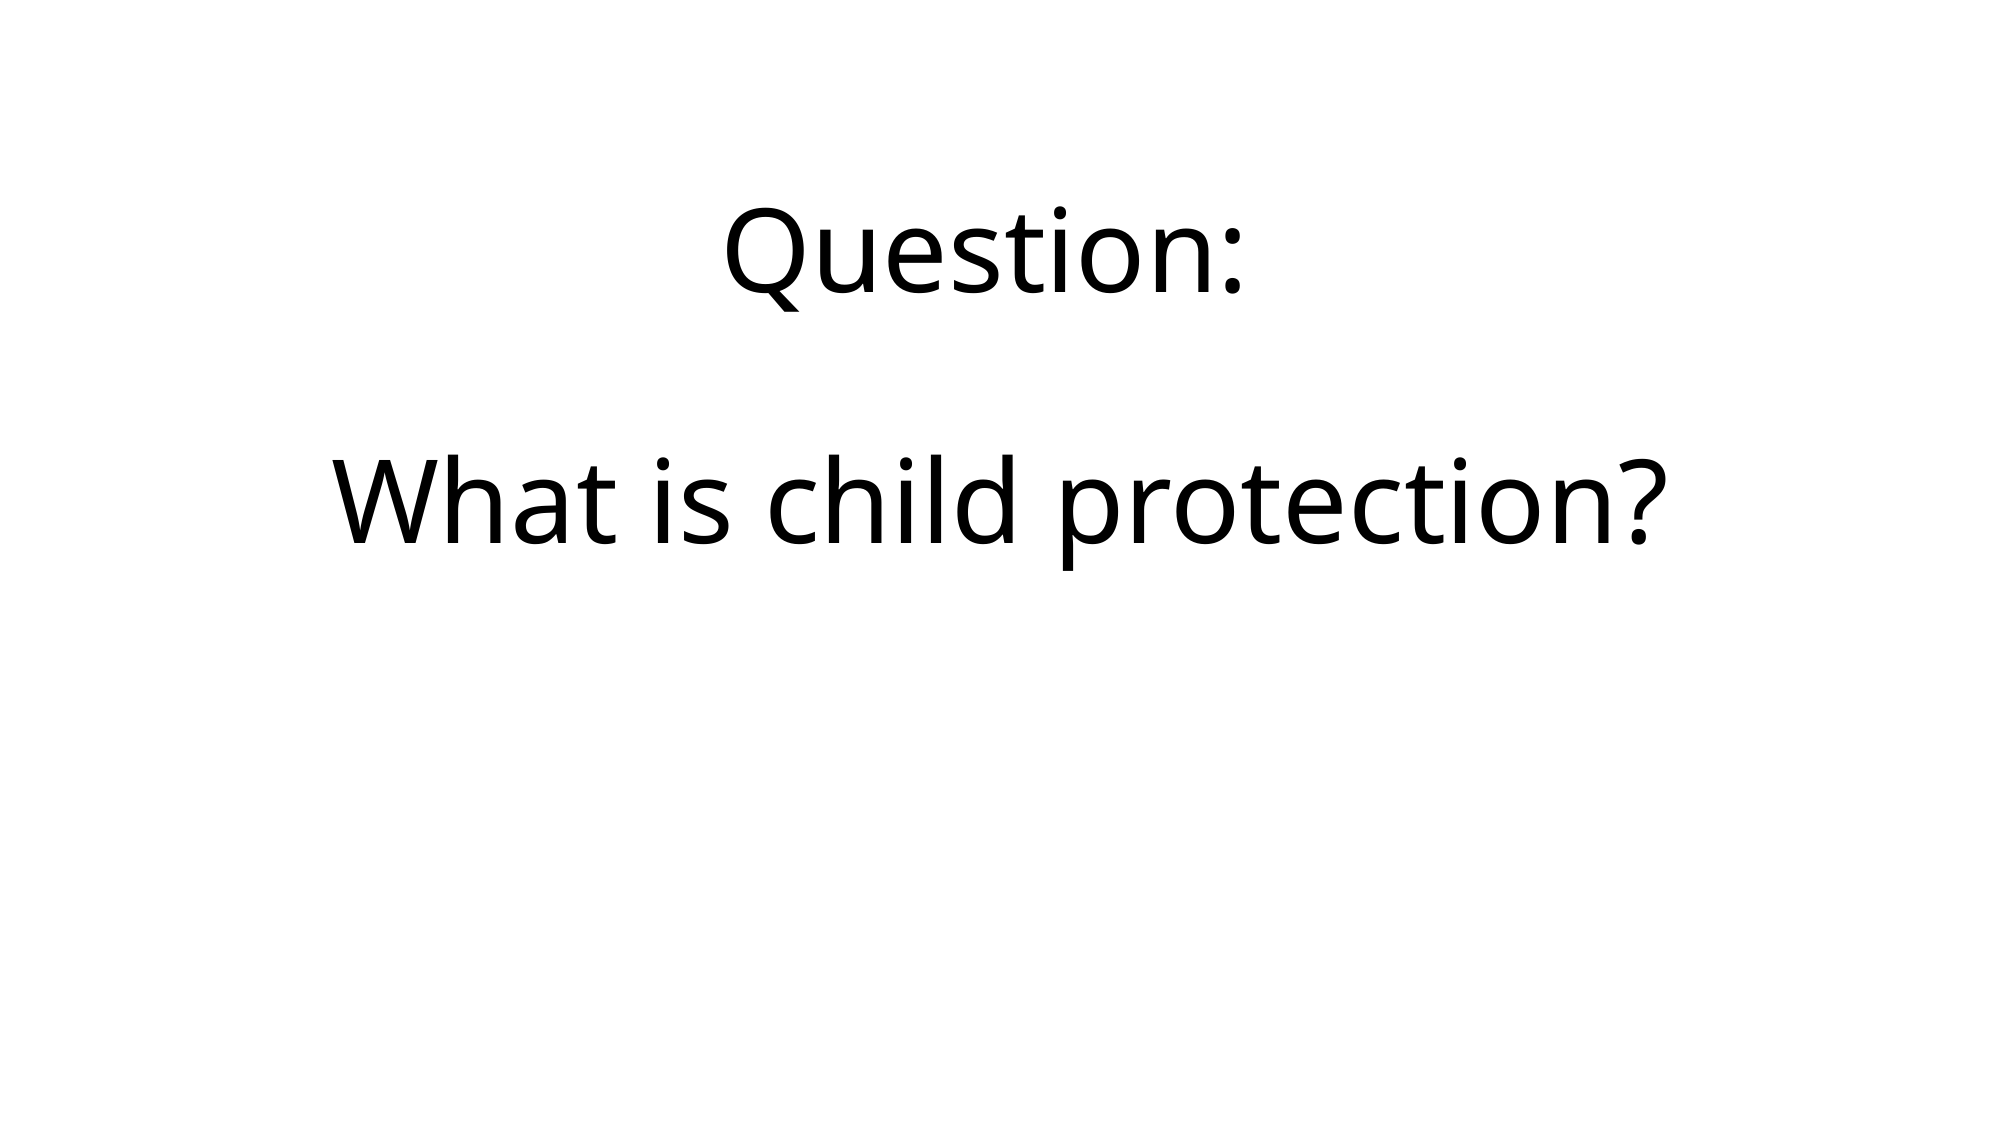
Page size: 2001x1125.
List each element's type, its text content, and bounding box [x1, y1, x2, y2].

title Question: What is child protection? [249, 184, 1750, 576]
